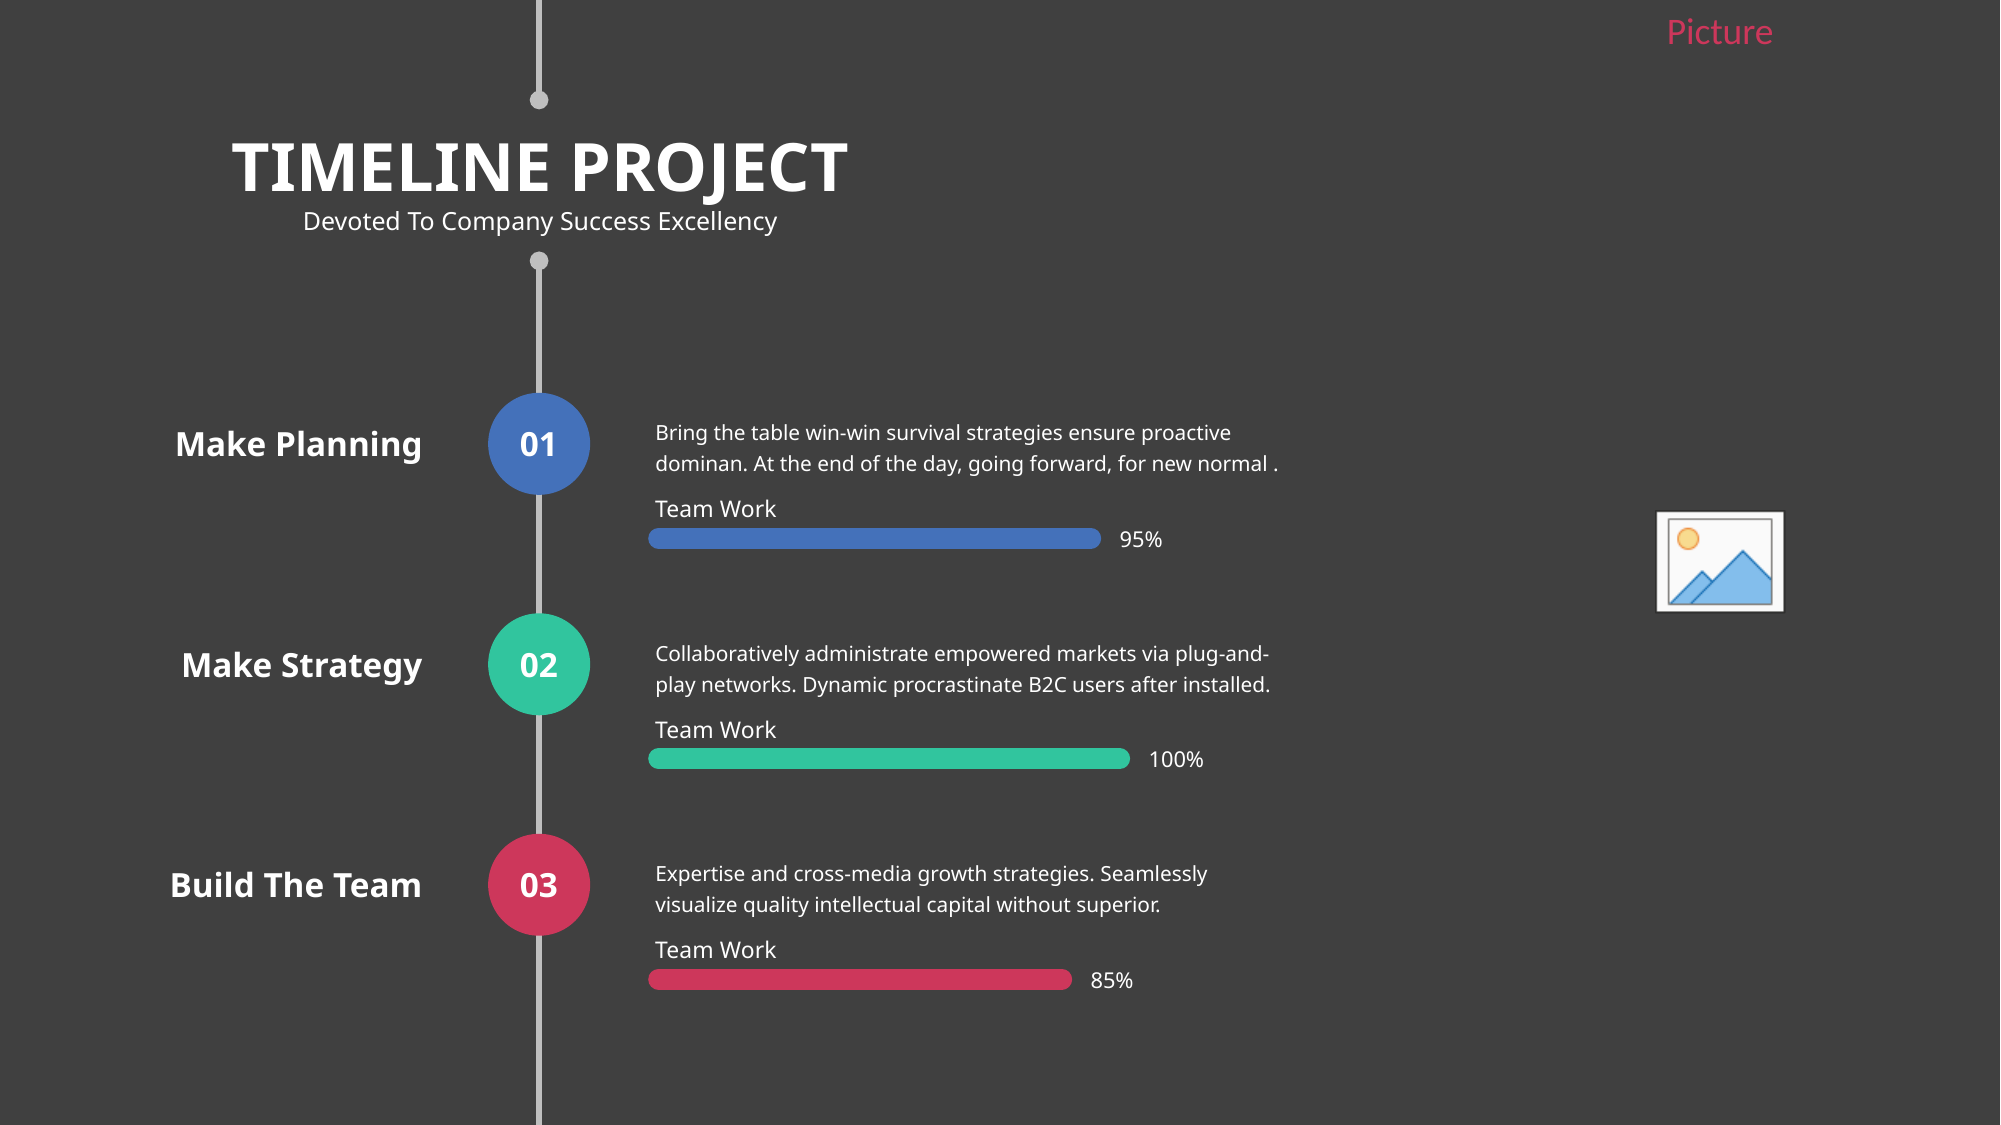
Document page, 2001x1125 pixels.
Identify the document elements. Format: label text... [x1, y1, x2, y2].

text_box Make Planning [152, 423, 423, 464]
text_box 02 [501, 644, 539, 685]
text_box [487, 832, 539, 937]
text_box [487, 391, 539, 496]
text_box TIMELINE PROJECT [213, 132, 868, 205]
picture [1440, 0, 2000, 1125]
text_box [540, 612, 592, 717]
text_box Expertise and cross-media growth strategies. Seamlessly visualize quality intellectual capital without superior. [655, 854, 1288, 917]
text_box 100% [1148, 745, 1210, 773]
text_box Build The Team [152, 864, 423, 905]
text_box 95% [1119, 525, 1181, 552]
text_box 01 [501, 423, 539, 464]
text_box Team Work [655, 715, 933, 743]
text_box Make Strategy [152, 644, 423, 685]
text_box [487, 612, 539, 717]
text_box 03 [501, 864, 539, 905]
text_box Team Work [655, 494, 933, 523]
text_box Collaboratively administrate empowered markets via plug-and-play networks. Dynamic procrastinate B2C users after installed. [655, 633, 1288, 697]
text_box [540, 832, 592, 937]
text_box Bring the table win-win survival strategies ensure proactive dominan. At the end of the day, going forward, for new normal . [655, 413, 1288, 476]
text_box 02 [540, 644, 577, 685]
text_box [540, 391, 592, 496]
text_box 01 [540, 423, 577, 464]
text_box Team Work [655, 935, 933, 964]
text_box Devoted To Company Success Excellency [213, 205, 868, 236]
text_box 85% [1090, 966, 1152, 993]
text_box 03 [540, 864, 577, 905]
